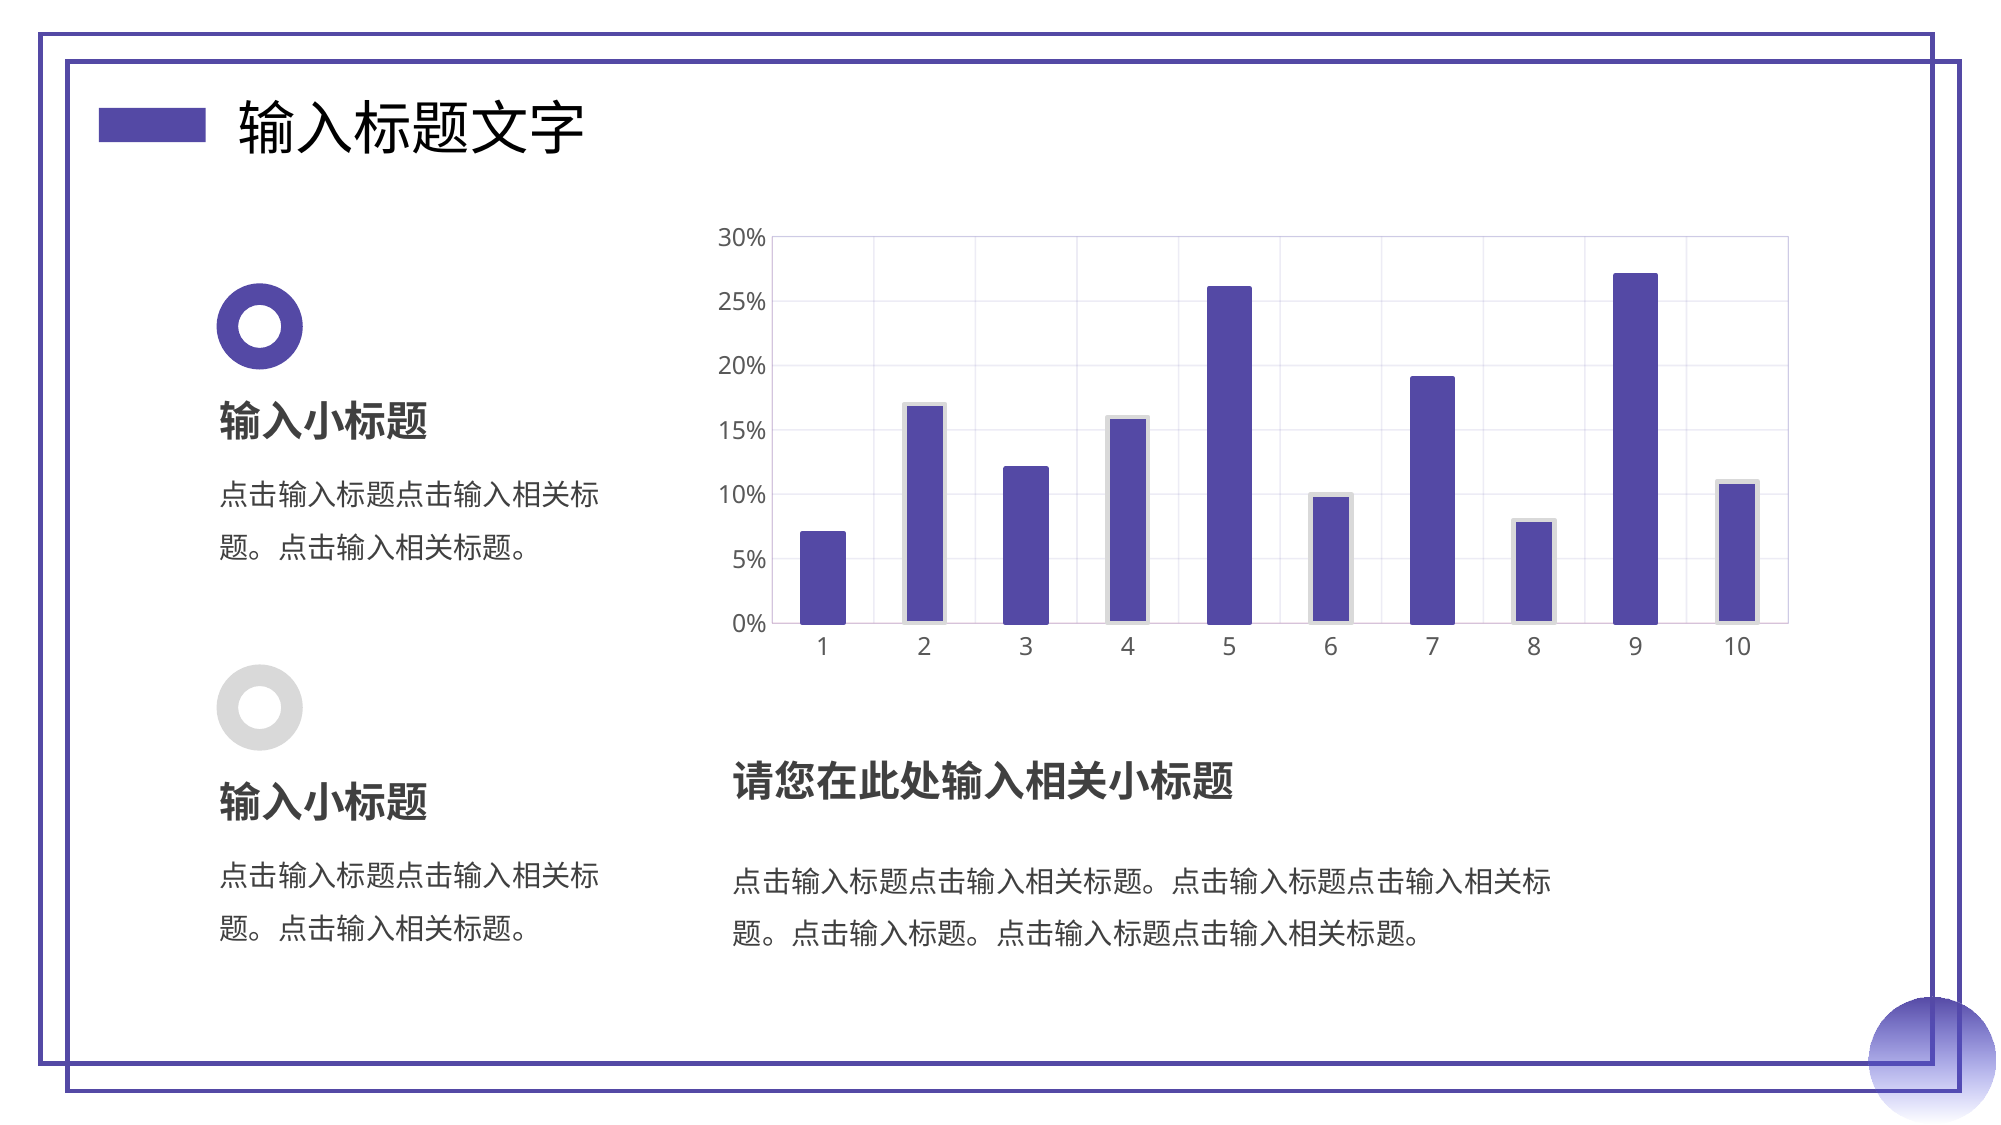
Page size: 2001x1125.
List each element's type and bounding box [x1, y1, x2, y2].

text_box [204, 664, 621, 949]
chart [717, 181, 1796, 702]
text_box [204, 283, 621, 568]
text_box [717, 747, 1584, 954]
